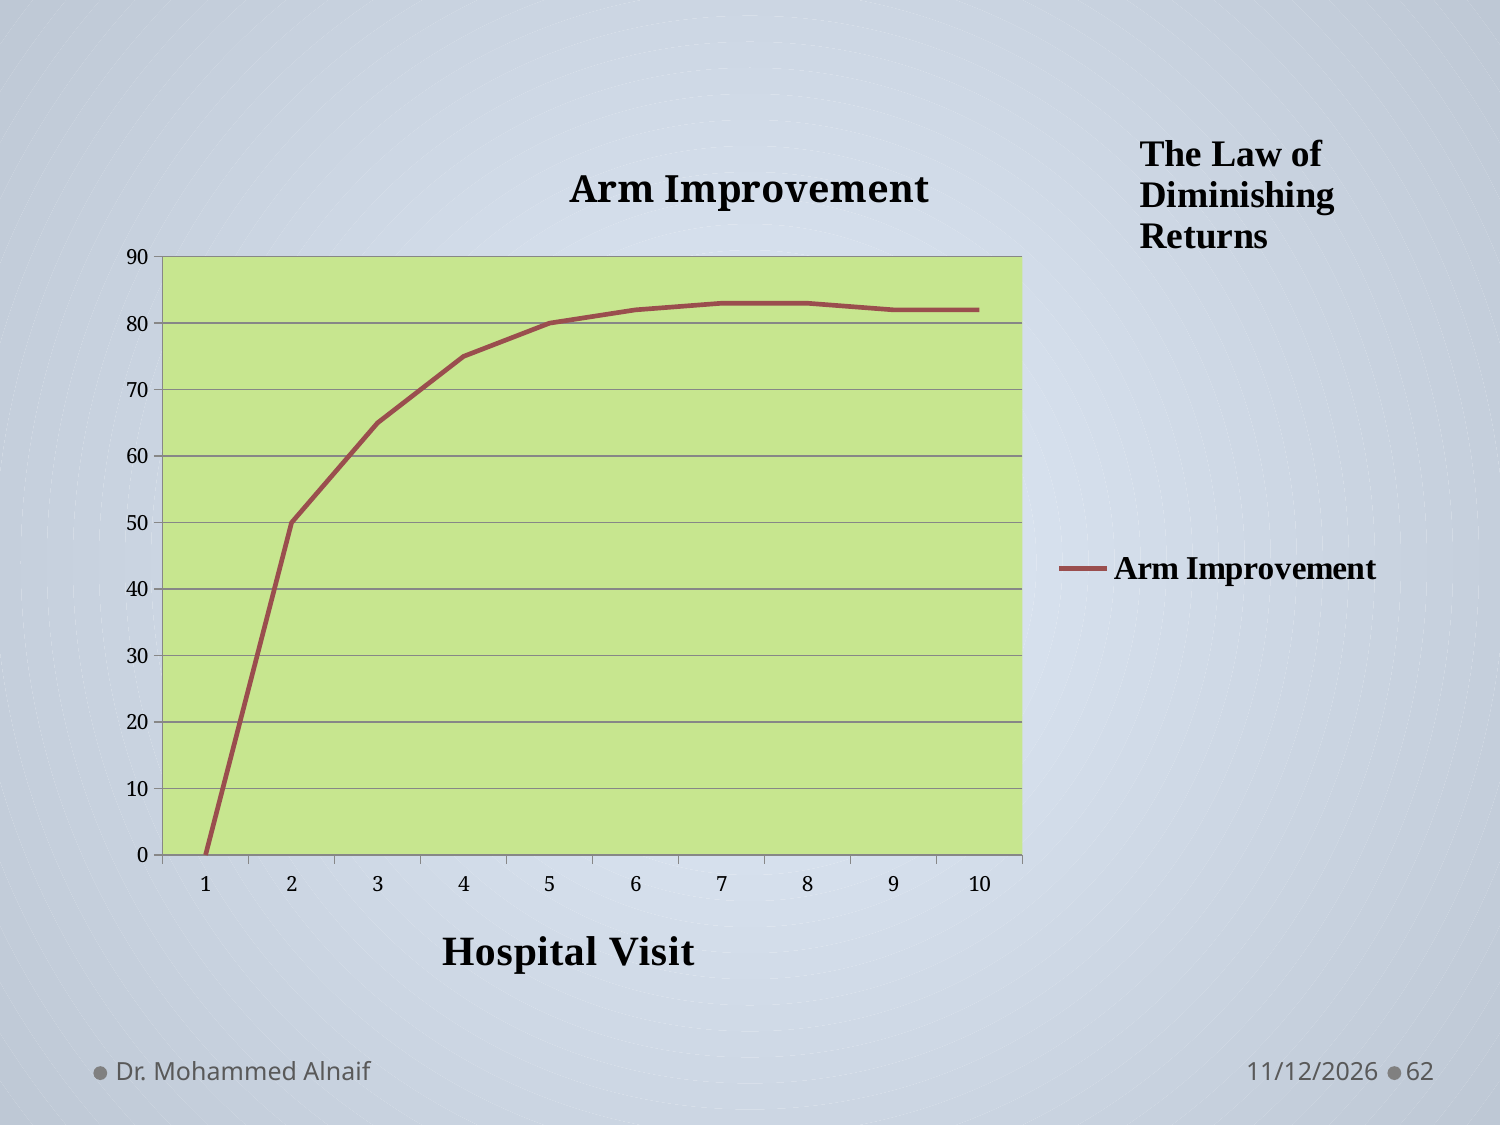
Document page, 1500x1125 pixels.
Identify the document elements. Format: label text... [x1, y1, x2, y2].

footer Dr. Mohammed Alnaif [108, 1042, 576, 1103]
chart [99, 124, 1401, 1013]
slide_number 62 [1401, 1042, 1494, 1103]
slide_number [1043, 1042, 1386, 1103]
